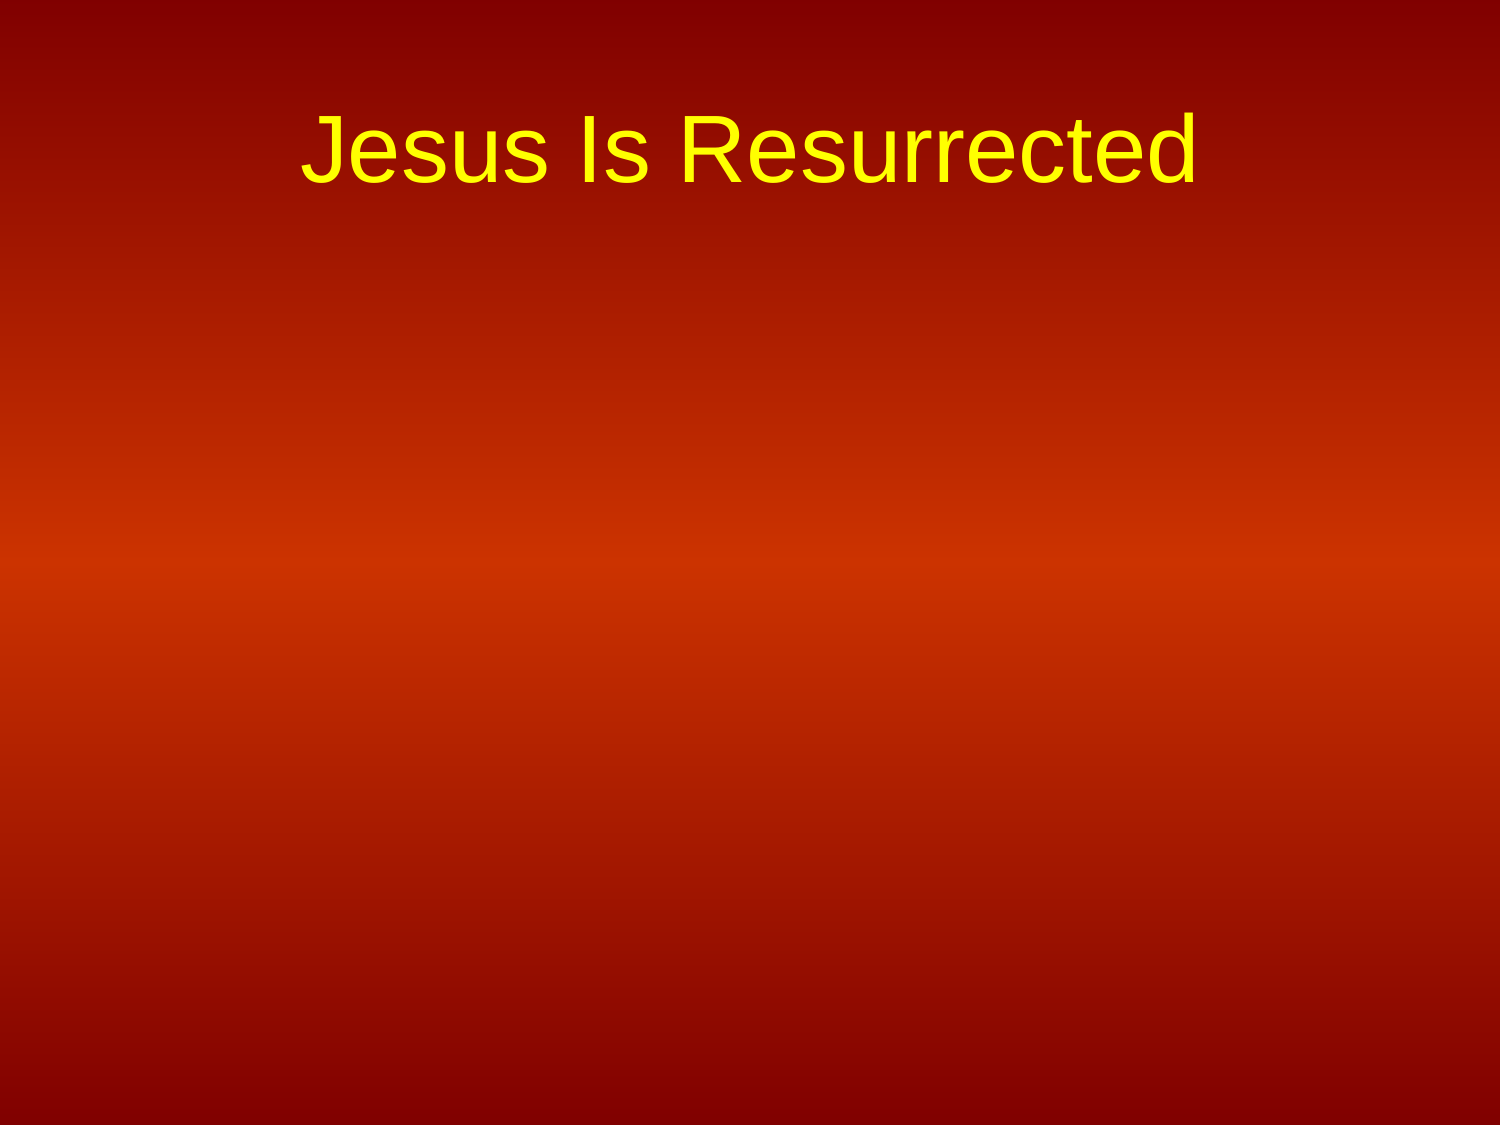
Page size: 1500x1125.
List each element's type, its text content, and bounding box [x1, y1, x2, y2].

title Jesus Is Resurrected [37, 50, 1463, 238]
